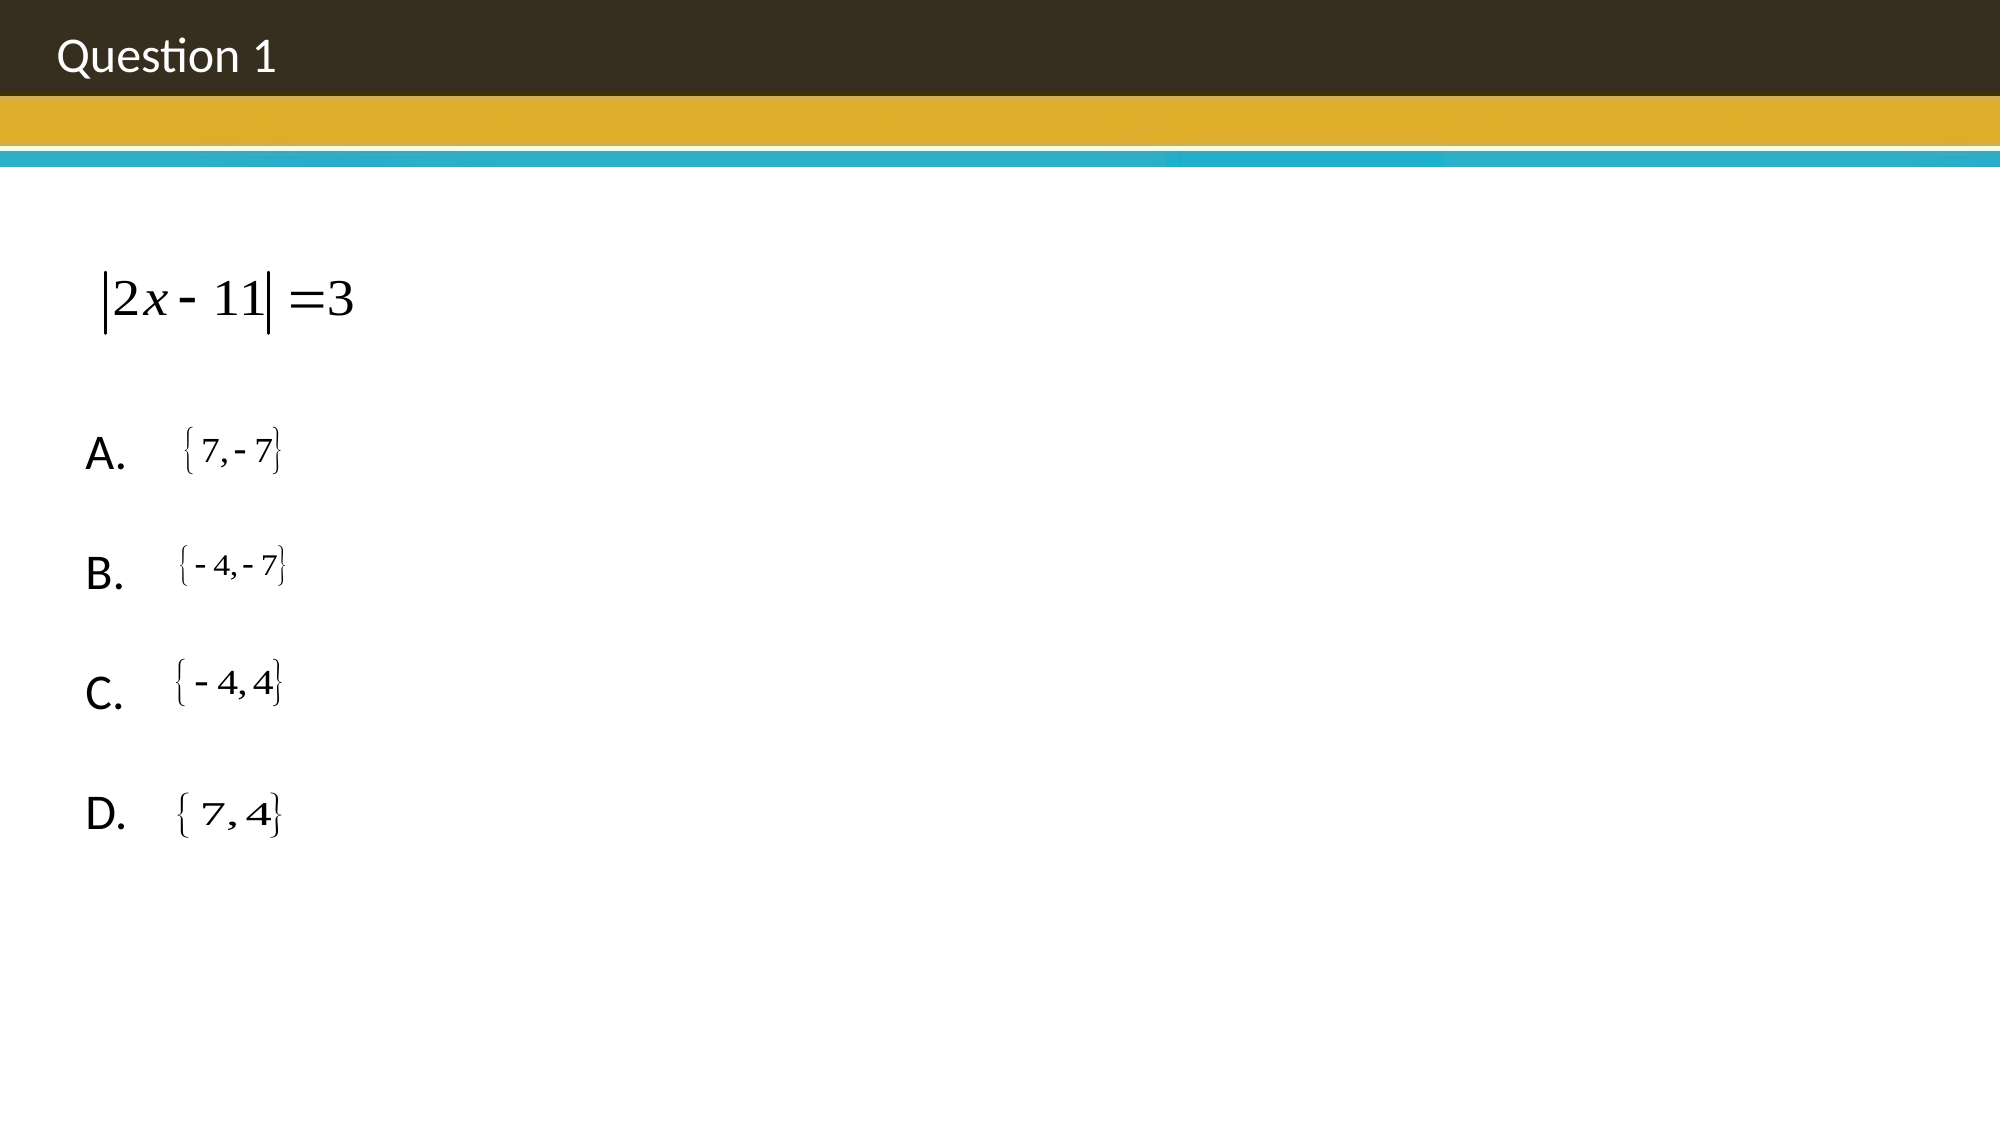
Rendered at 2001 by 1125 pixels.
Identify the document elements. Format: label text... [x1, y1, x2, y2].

picture [181, 424, 294, 483]
text_box Question 1 [41, 14, 293, 90]
picture [175, 542, 298, 593]
picture [171, 789, 303, 846]
picture [171, 656, 297, 715]
text_box B. C. D. [70, 232, 1795, 847]
picture [0, 0, 2000, 167]
picture [94, 259, 360, 346]
